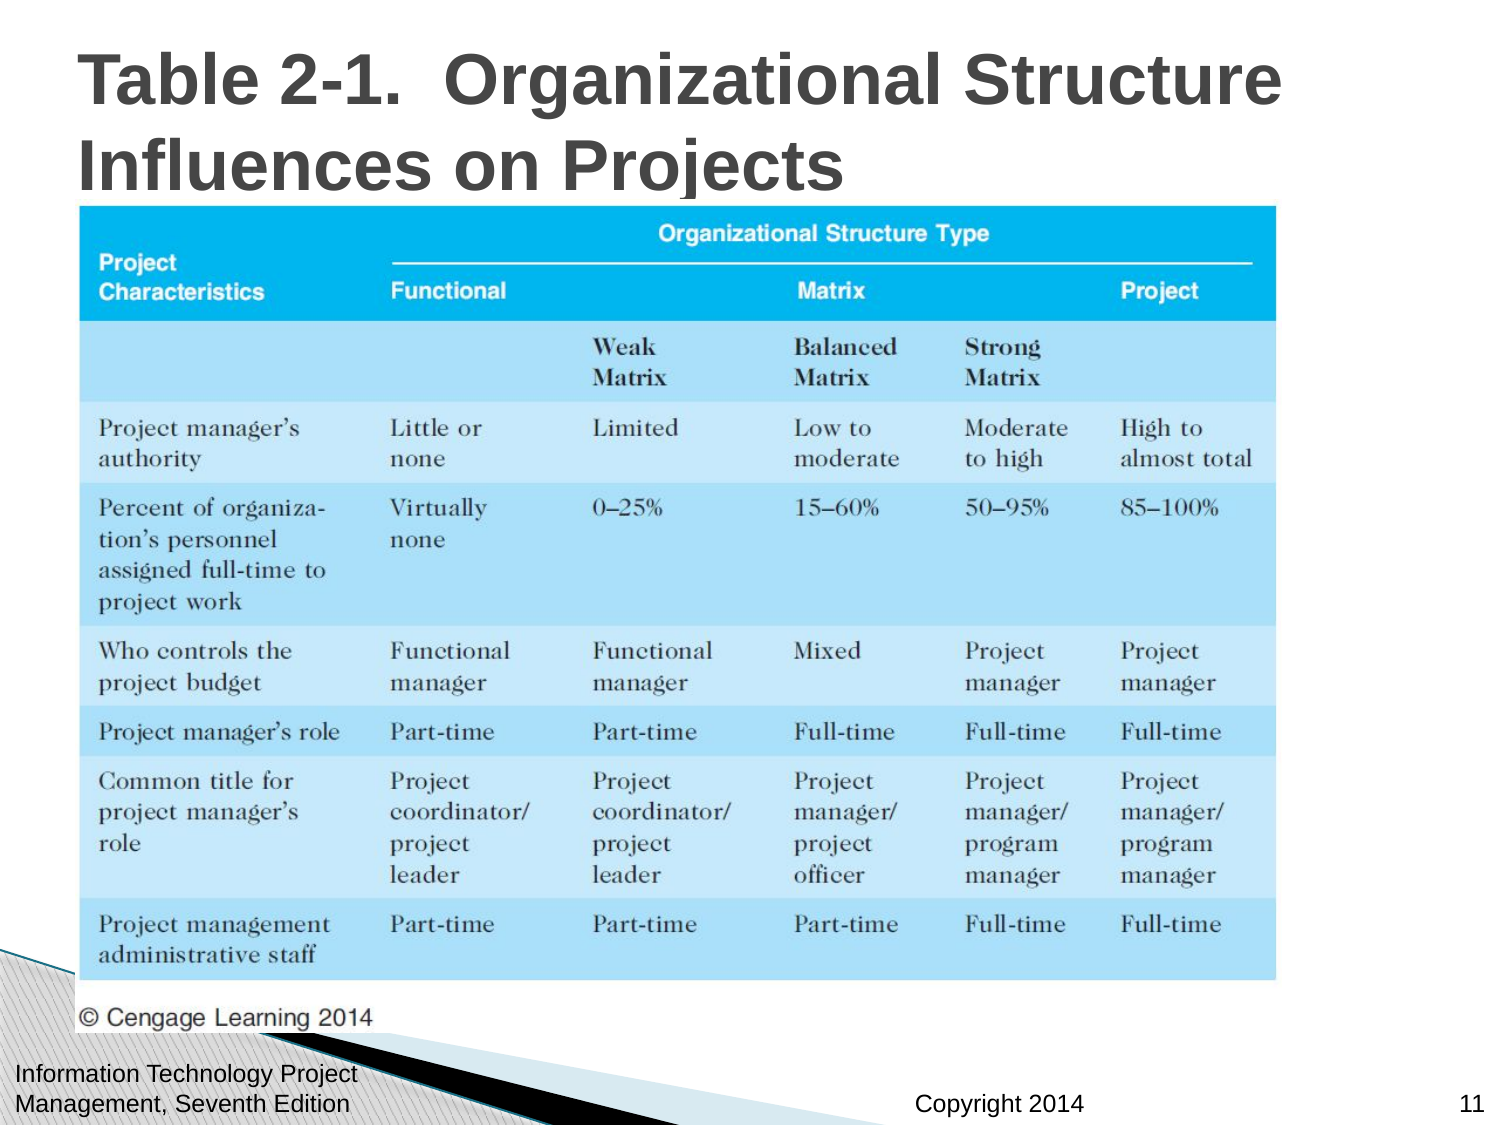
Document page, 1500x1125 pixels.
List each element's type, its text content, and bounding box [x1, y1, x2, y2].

footer Information Technology Project Management, Seventh Edition [0, 1065, 425, 1125]
title Table 2-1. Organizational Structure Influences on Projects [62, 24, 1425, 213]
slide_number 11 [1408, 1065, 1500, 1125]
picture [74, 199, 1282, 1033]
